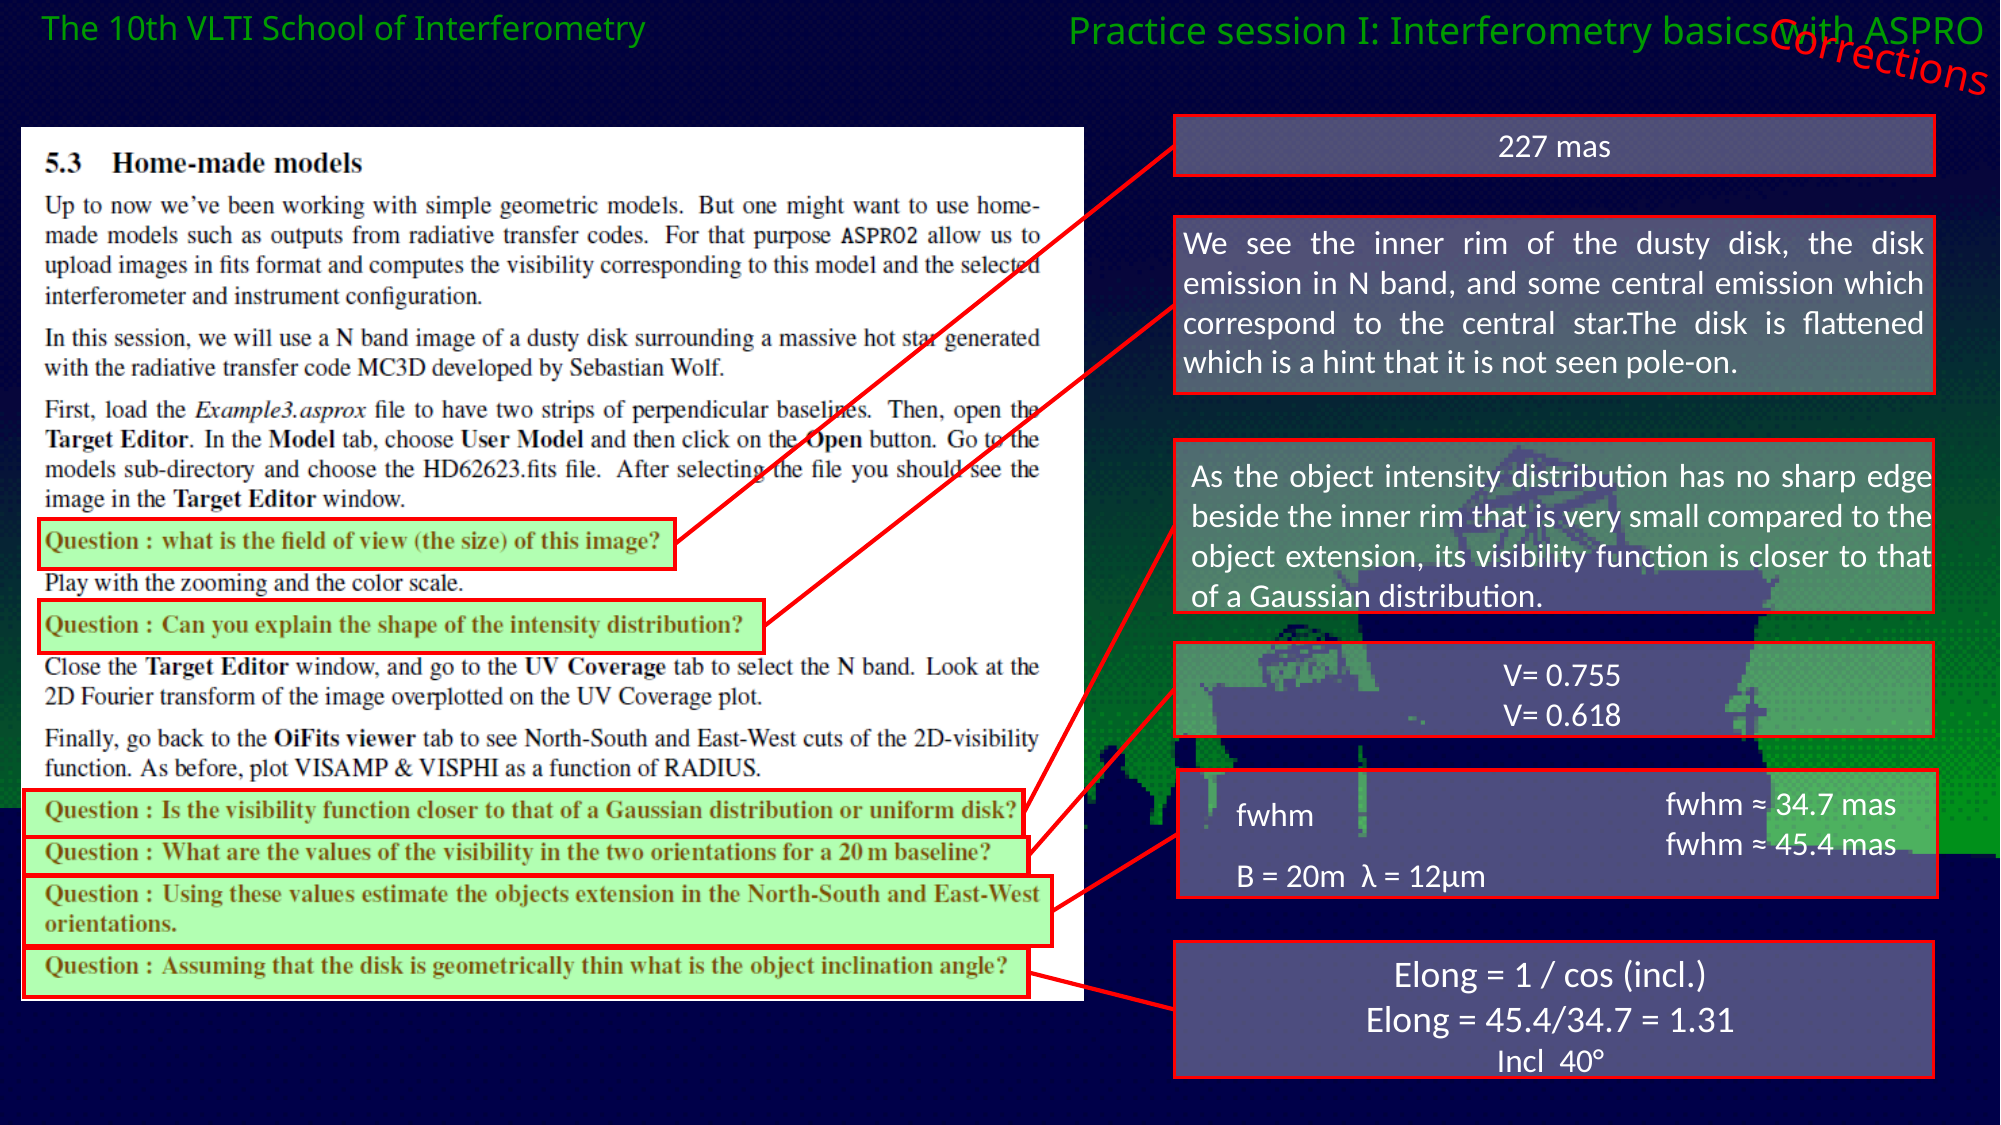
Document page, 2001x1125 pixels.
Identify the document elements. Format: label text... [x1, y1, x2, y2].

text_box 227 mas [1183, 124, 1926, 165]
text_box fwhm ≈ 34.7 mas fwhm ≈ 45.4 mas [1665, 894, 1946, 903]
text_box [1023, 526, 1175, 814]
text_box [1173, 940, 1935, 1079]
text_box V= 0.755 V= 0.618 [1190, 653, 1934, 734]
text_box We see the inner rim of the dusty disk, the disk emission in N band, and some central emission which correspond to the central star.The disk is flattened which is a hint that it is not seen pole-on. [1183, 220, 1926, 381]
text_box Practice session I: Interferometry basics with ASPRO [810, 0, 1761, 60]
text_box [1051, 833, 1179, 912]
text_box [1175, 641, 1935, 737]
text_box Practice session I: Interferometry basics with ASPRO [1791, 0, 2000, 49]
text_box [1174, 114, 1935, 177]
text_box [674, 145, 1175, 544]
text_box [763, 304, 1175, 627]
text_box [1177, 769, 1938, 899]
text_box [1028, 689, 1175, 856]
text_box As the object intensity distribution has no sharp edge beside the inner rim that is very small compared to the object extension, its visibility function is closer to that of a Gaussian distribution. [1190, 454, 1934, 615]
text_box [1028, 972, 1175, 1010]
text_box Corrections [1748, 0, 2000, 116]
text_box The 10th VLTI School of Interferometry [26, 0, 671, 55]
picture [0, 0, 2000, 1125]
text_box [1175, 439, 1935, 613]
text_box fwhm ≈ 34.7 mas fwhm ≈ 45.4 mas [1665, 782, 1946, 853]
text_box B = 20m λ = 12µm [1236, 853, 1976, 894]
text_box [1175, 215, 1935, 395]
